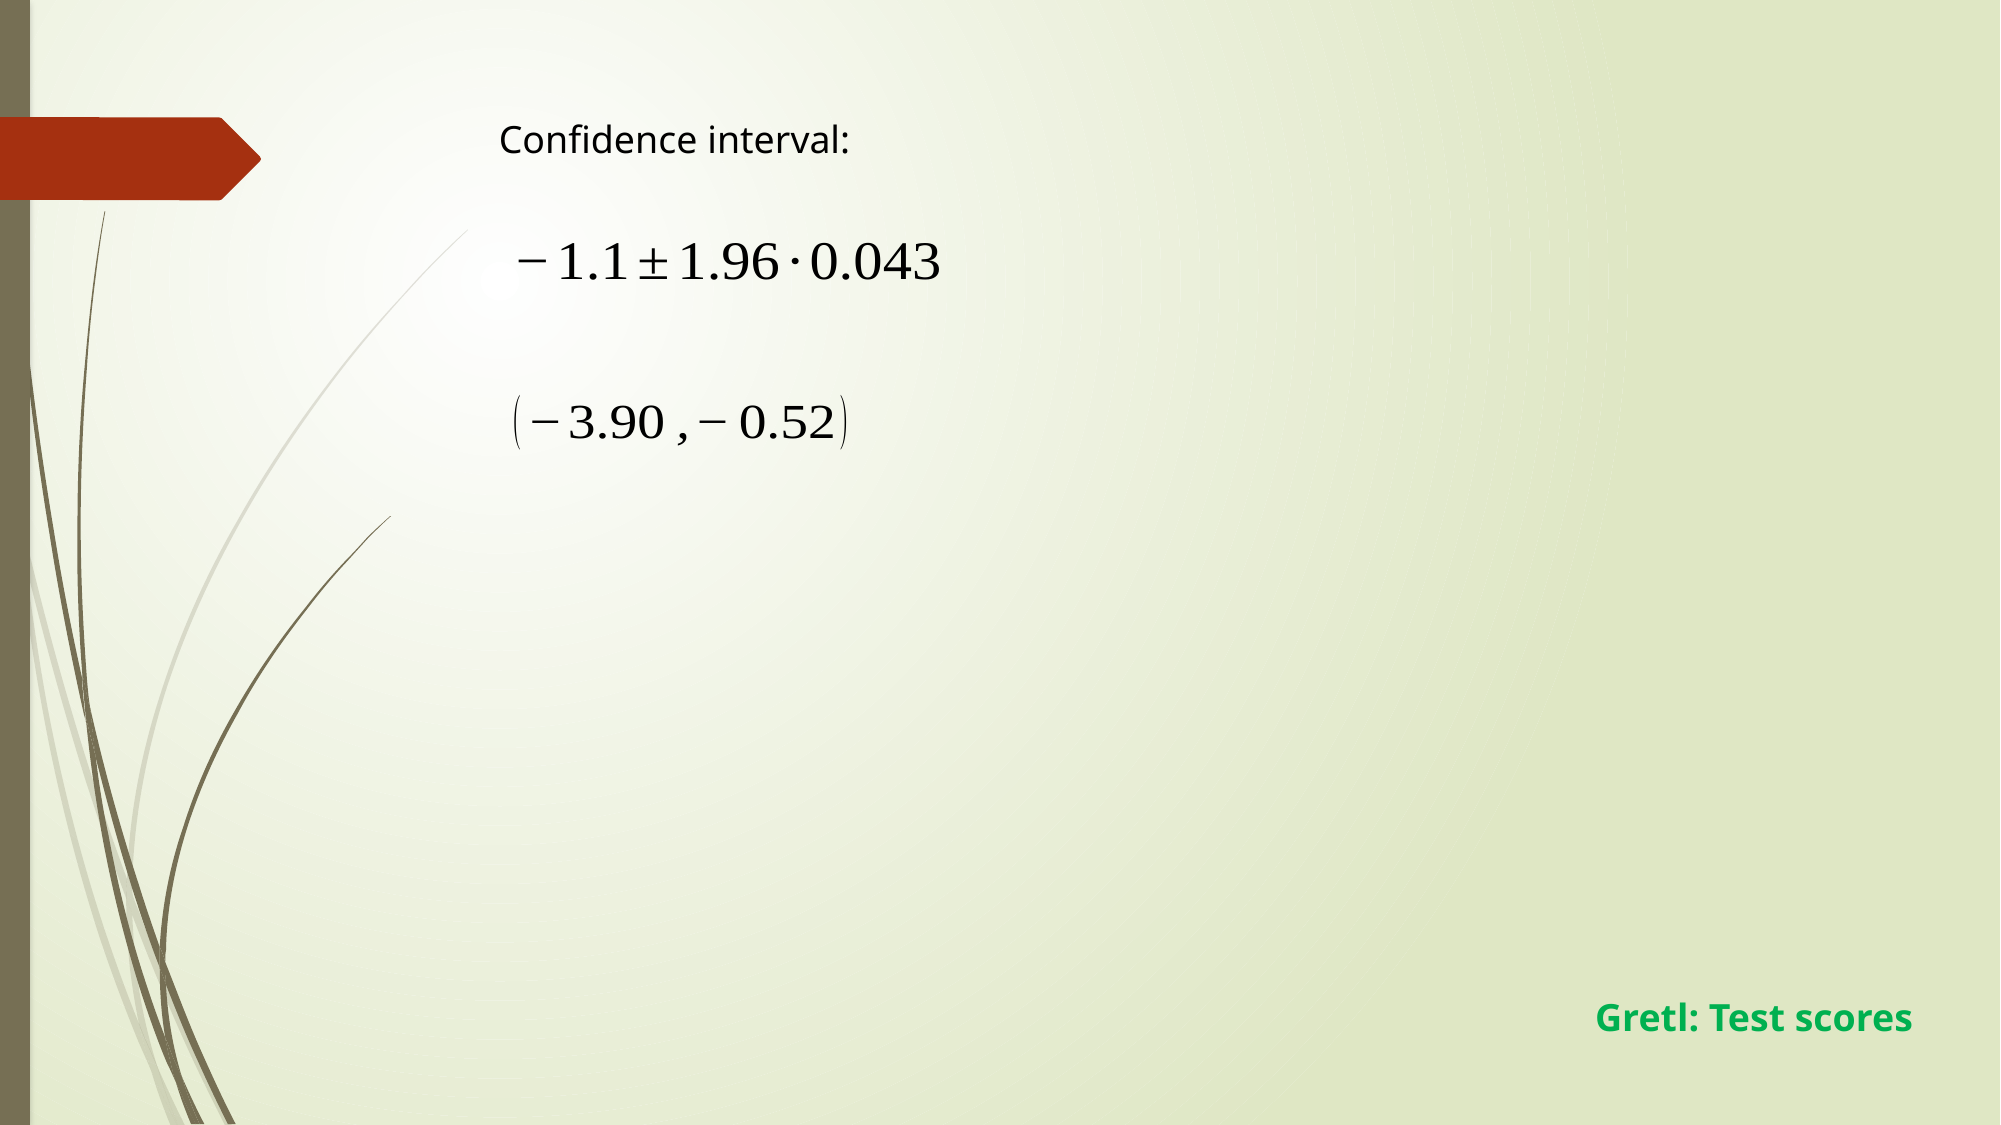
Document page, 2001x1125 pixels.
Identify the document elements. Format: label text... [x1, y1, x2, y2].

text_box Gretl: Test scores [1580, 986, 1929, 1046]
text_box Confidence interval: [483, 108, 866, 169]
